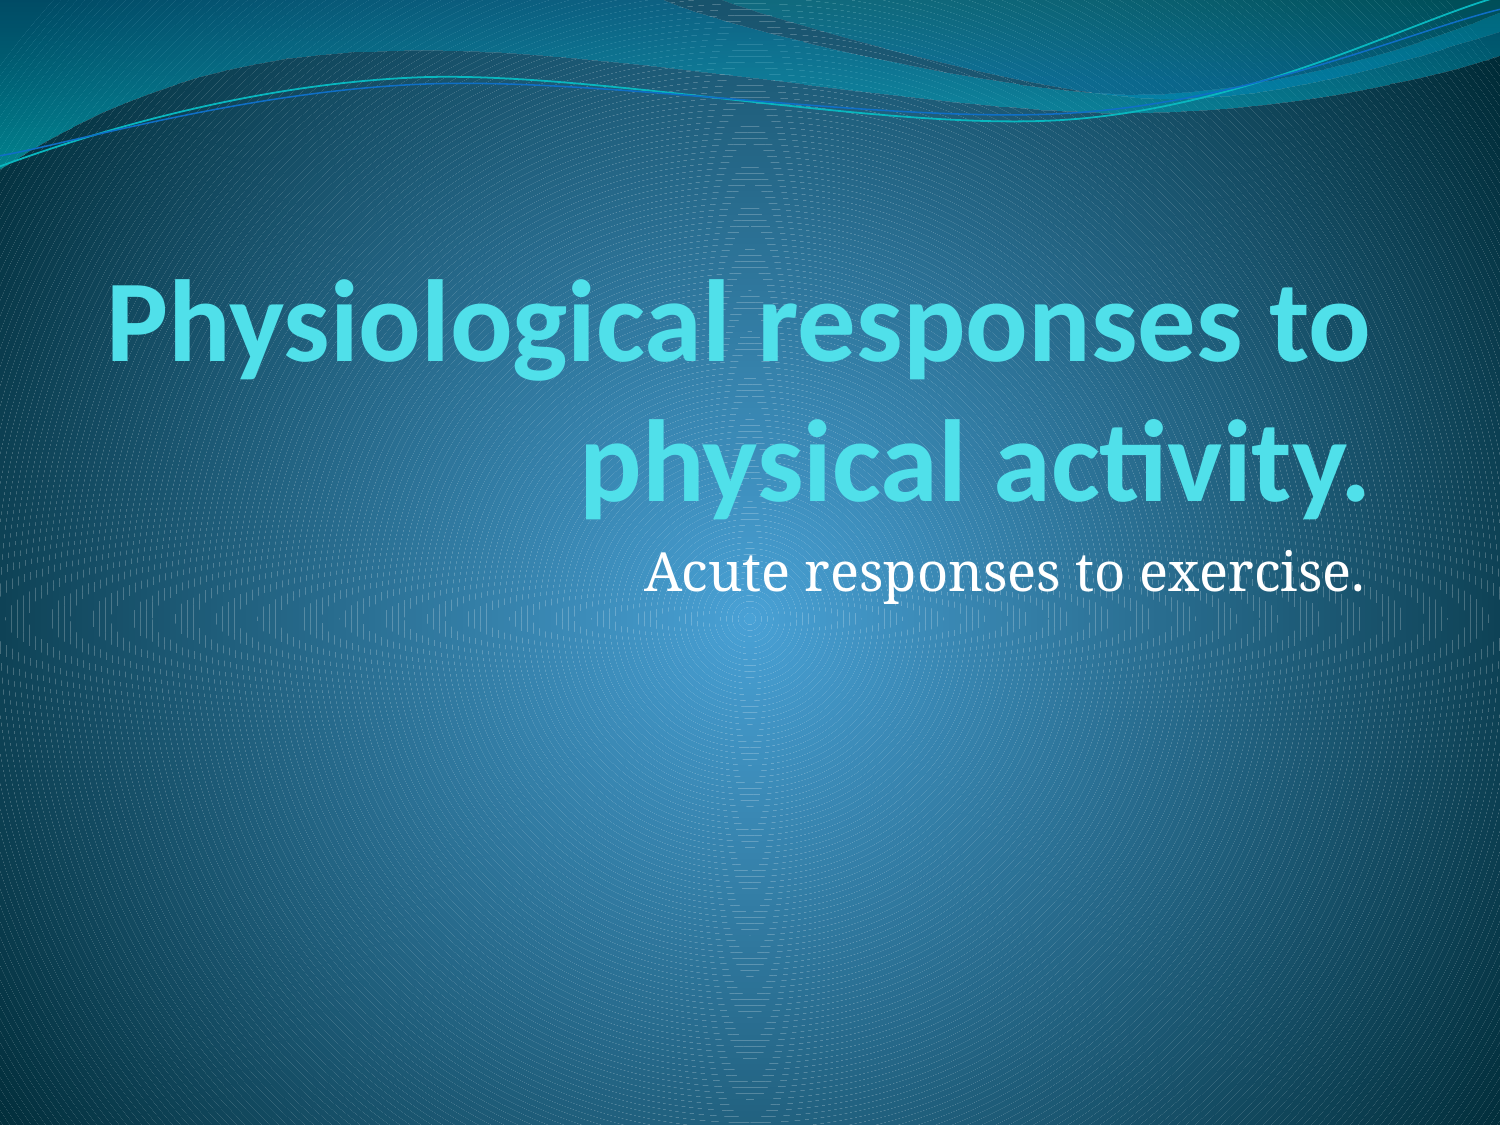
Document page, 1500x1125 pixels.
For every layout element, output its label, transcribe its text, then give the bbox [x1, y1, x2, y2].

subtitle Acute responses to exercise. [87, 529, 1376, 818]
title Physiological responses to physical activity. [87, 224, 1376, 525]
